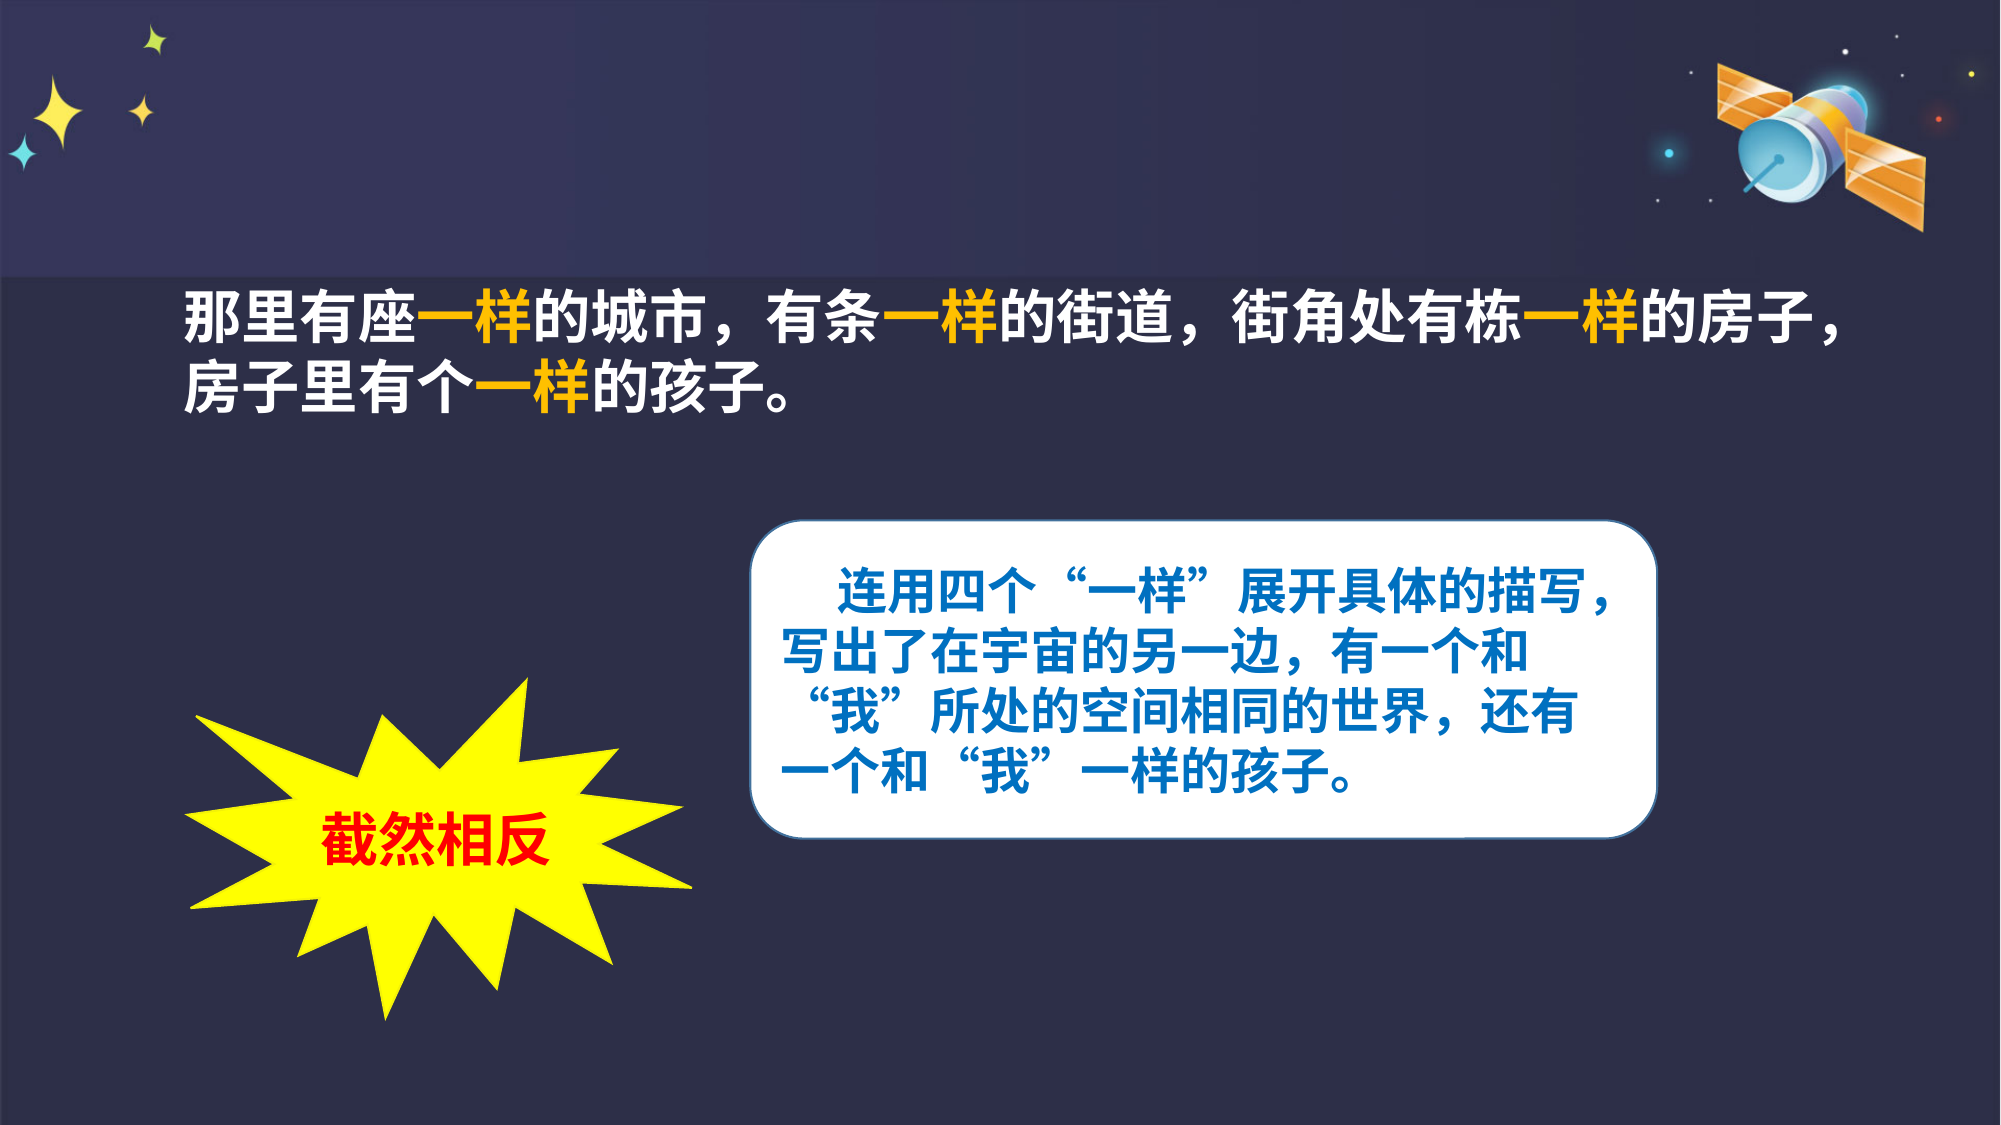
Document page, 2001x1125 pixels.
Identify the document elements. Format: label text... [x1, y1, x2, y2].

text_box 连用四个“一样”展开具体的描写，写出了在宇宙的另一边，有一个和“我”所处的空间相同的世界，还有一个和“我”一样的孩子。 [749, 519, 1659, 840]
picture [0, 0, 2001, 1125]
text_box 截然相反 [184, 677, 693, 1022]
text_box 那里有座一样的城市，有条一样的街道，街角处有栋一样的房子，房子里有个一样的孩子。 [168, 272, 1832, 428]
